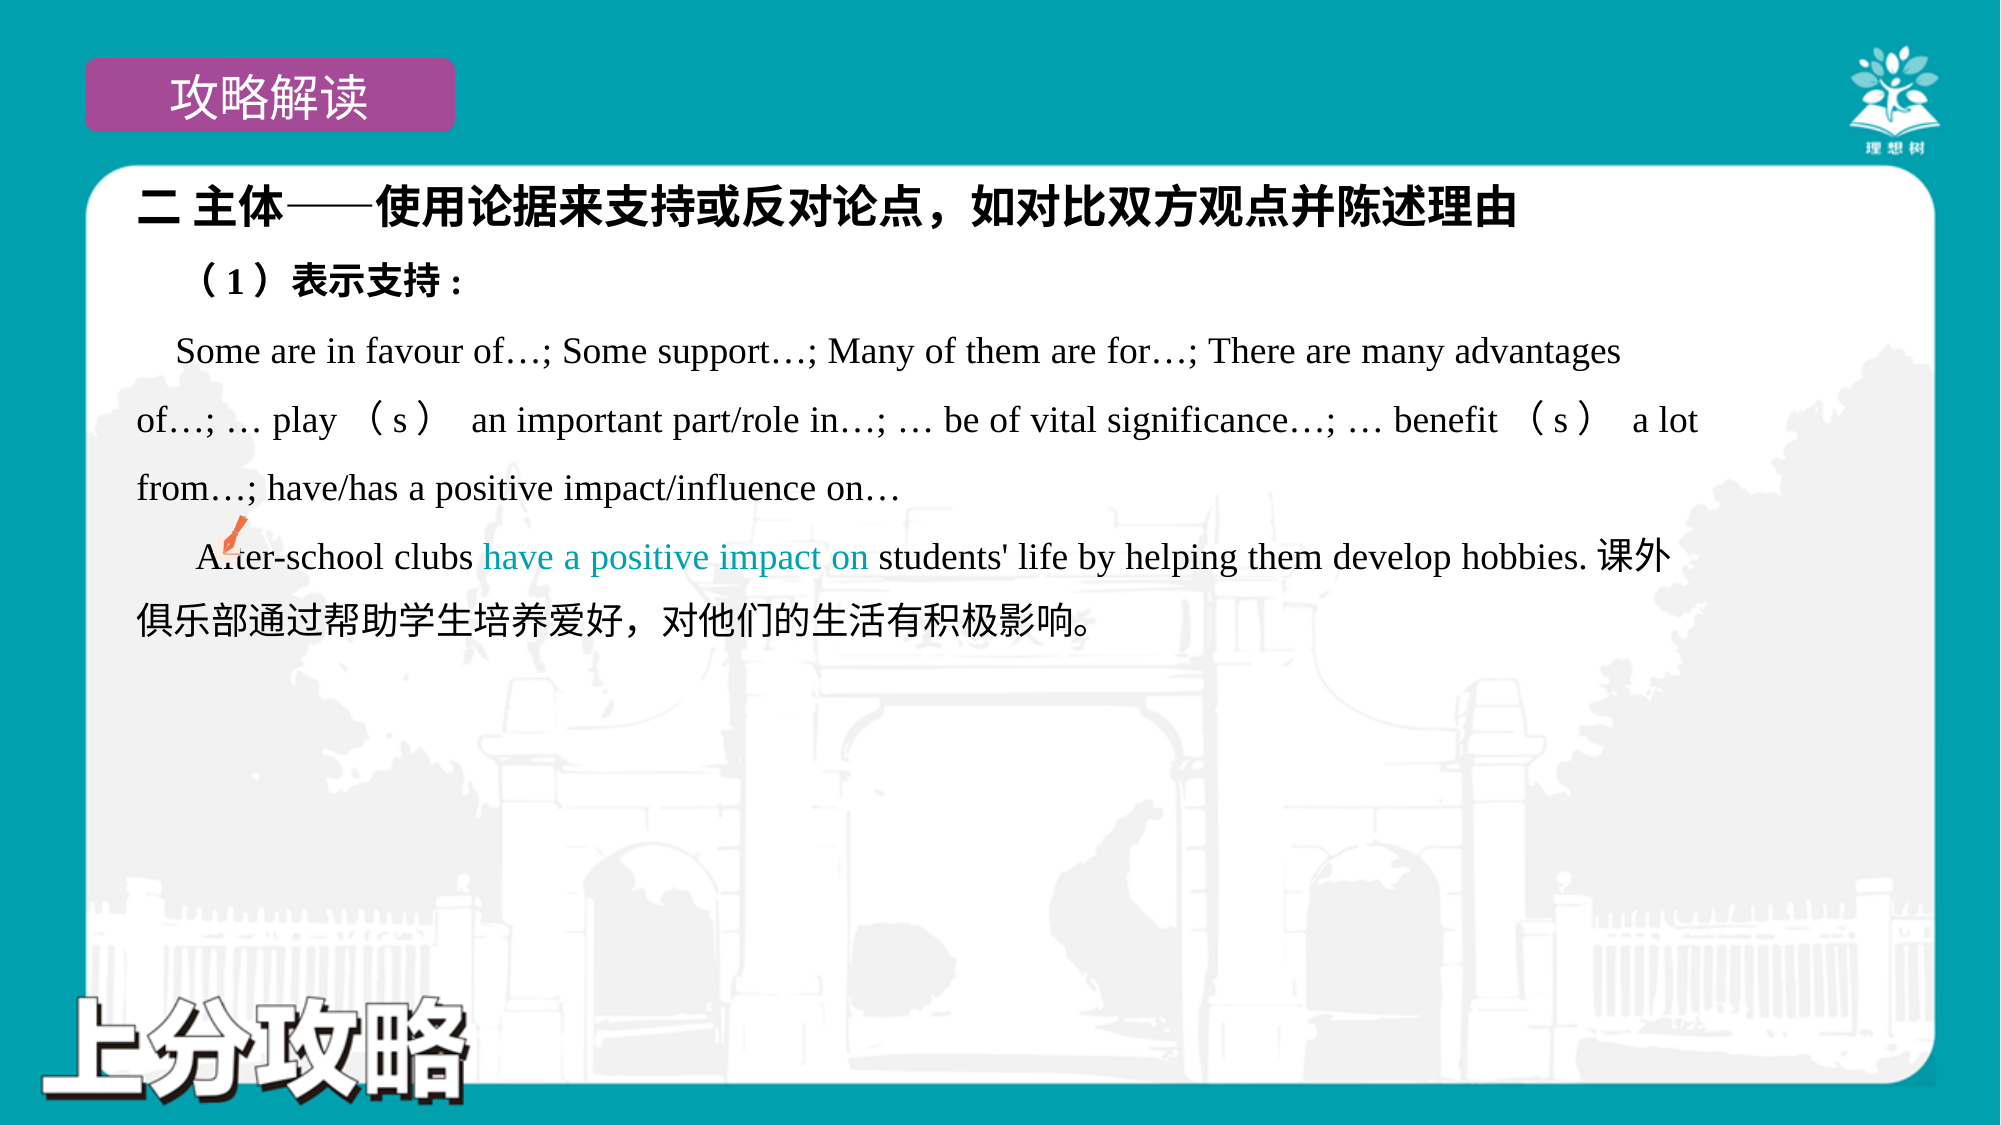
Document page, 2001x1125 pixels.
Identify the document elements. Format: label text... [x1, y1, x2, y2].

text_box （1）表示支持: Some are in favour of…; Some support…; Many of them are for…; There are many advantages of…; … play（s） an important part/role in…; … be of vital significance…; … benefit（s） a lot from…; have/has a positive impact/influence on… After-school clubs have a positive impact on students' life by helping them develop hobbies.课外 俱乐部通过帮助学生培养爱好，对他们的生活有积极影响。 [136, 233, 1865, 634]
picture [0, 0, 2000, 1125]
text_box 二 主体——使用论据来支持或反对论点，如对比双方观点并陈述理由 [136, 176, 1865, 232]
